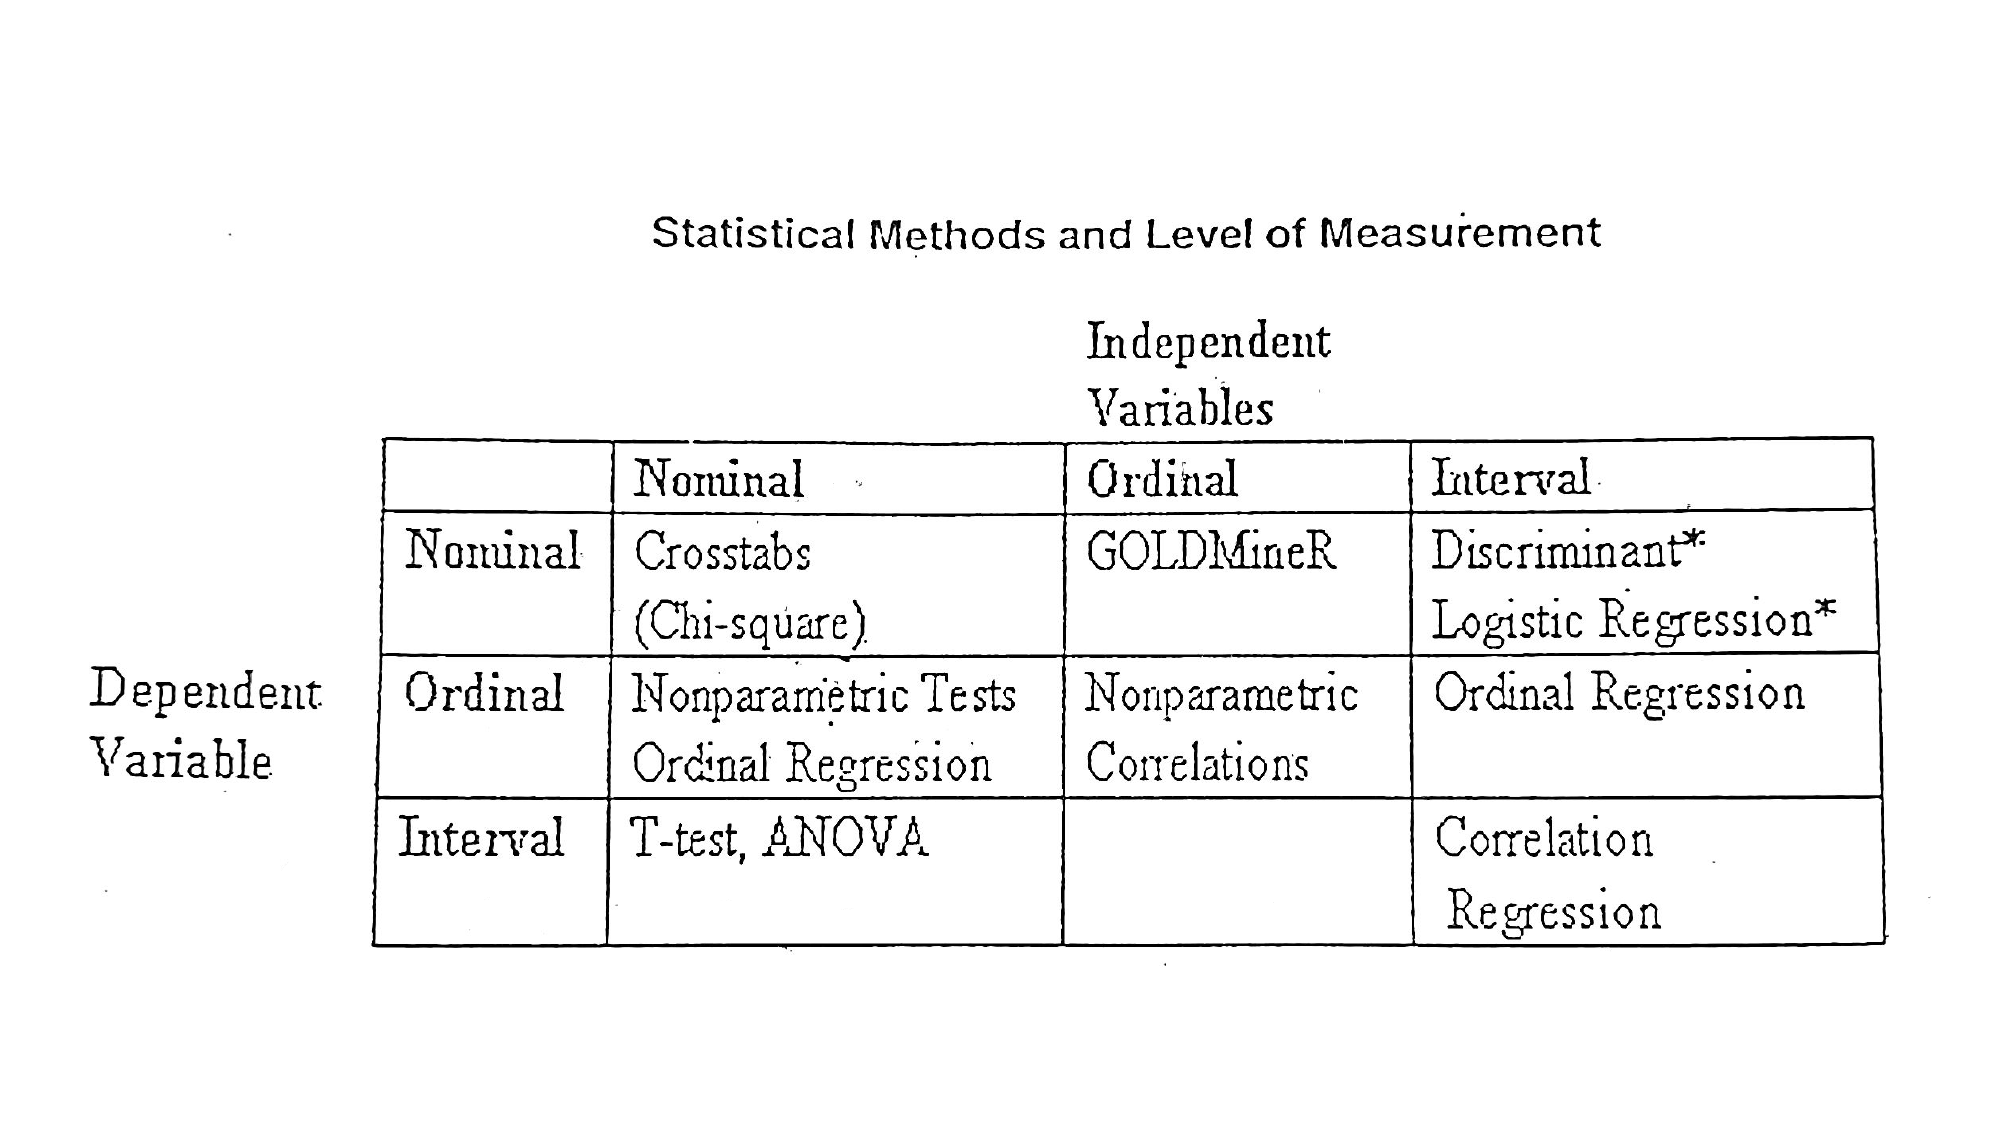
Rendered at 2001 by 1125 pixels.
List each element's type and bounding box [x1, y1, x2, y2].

picture [46, 185, 1954, 979]
